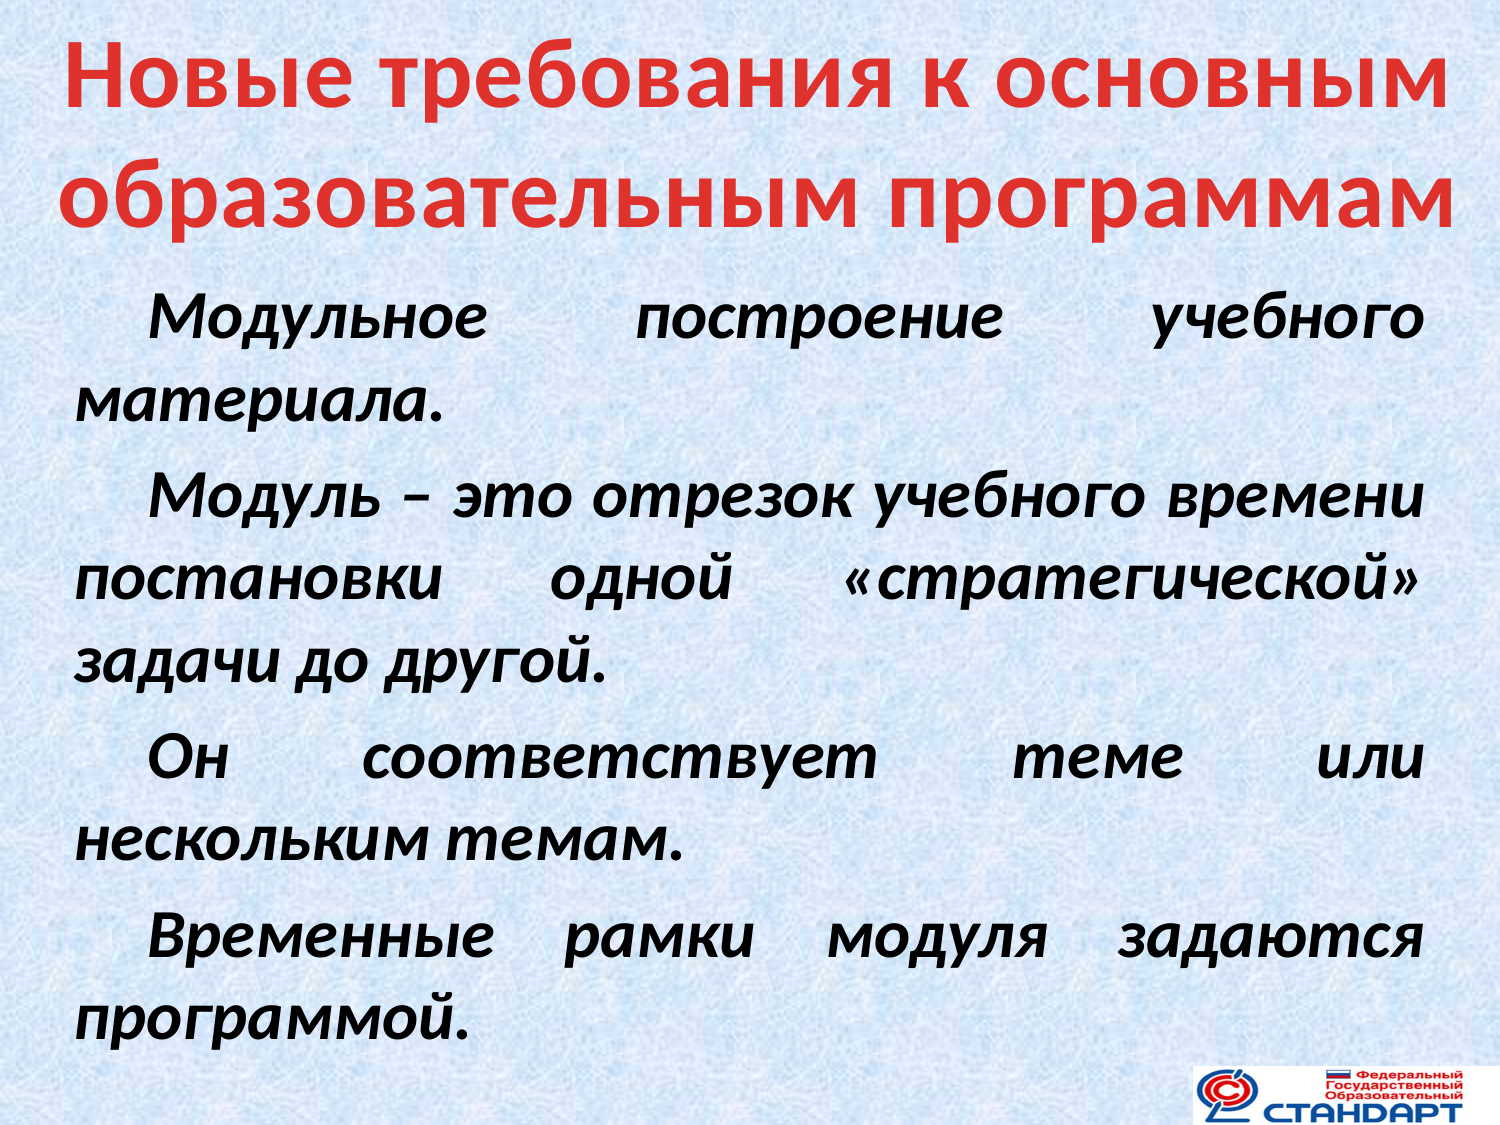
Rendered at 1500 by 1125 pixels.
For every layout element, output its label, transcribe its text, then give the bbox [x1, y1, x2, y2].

list Модульное построение учебного материала. Модуль – это отрезок учебного времени постановки одной «стратегической» задачи до другой. Он соответствует теме или нескольким темам. Временные рамки модуля задаются программой. [58, 262, 1442, 1102]
text_box Новые требования к основным образовательным программам [42, 0, 1476, 255]
picture [0, 0, 1500, 1125]
